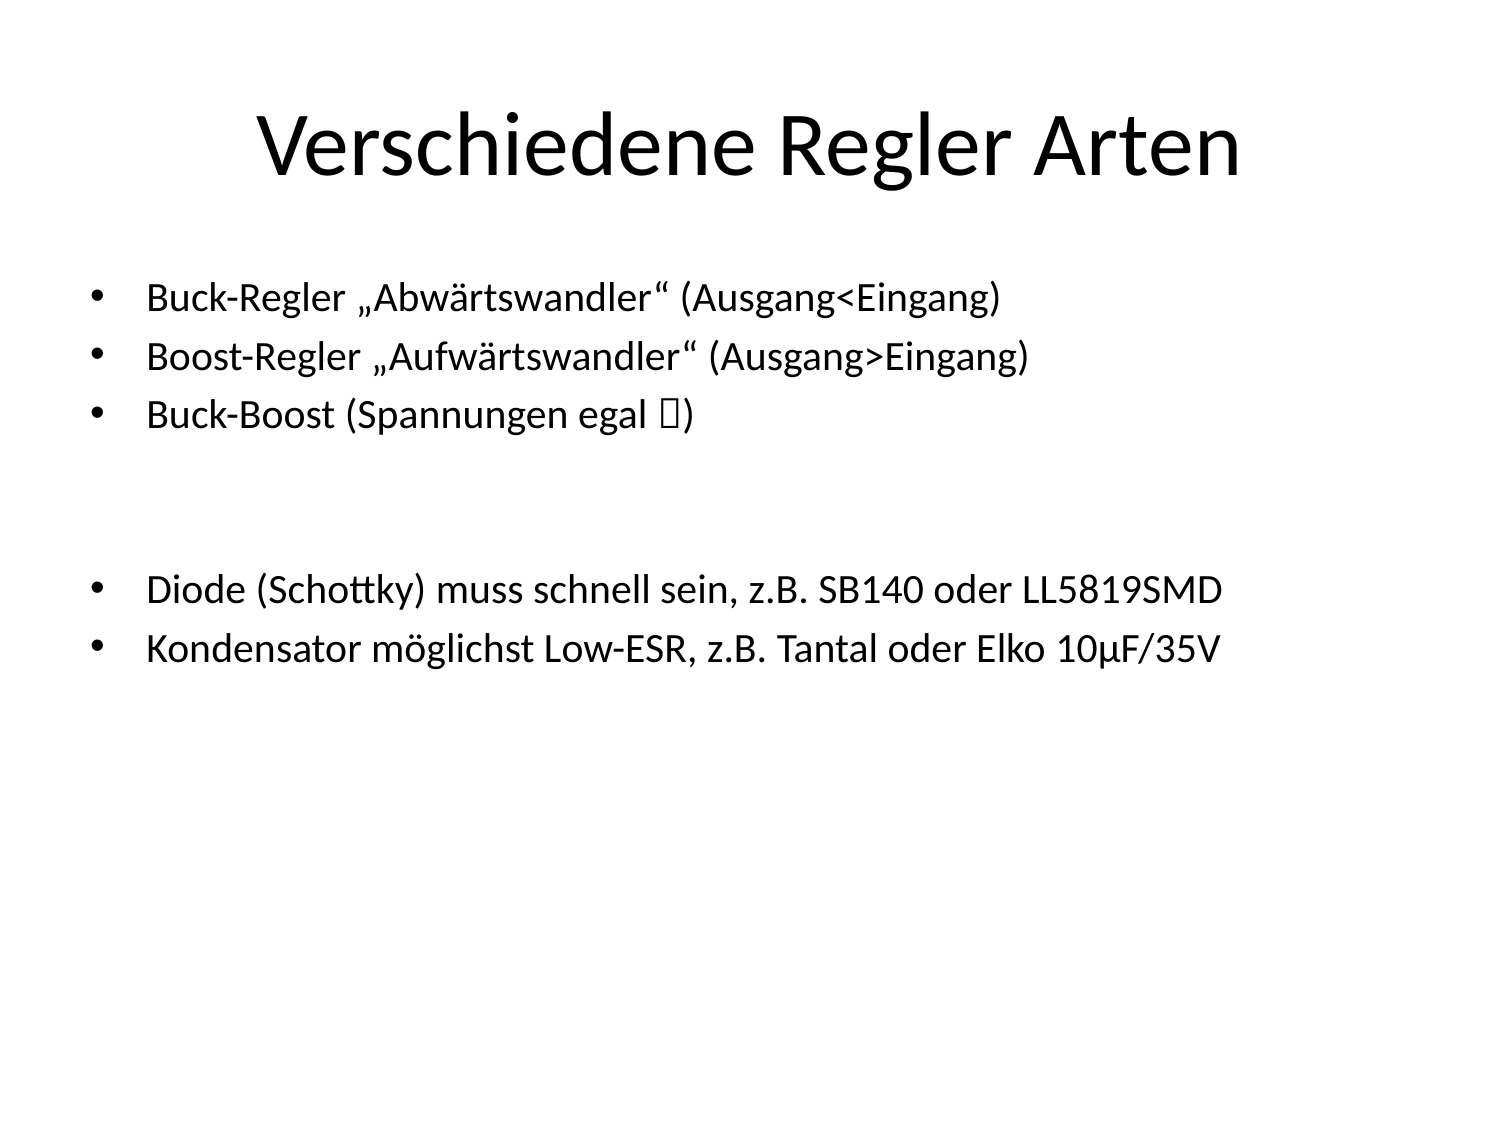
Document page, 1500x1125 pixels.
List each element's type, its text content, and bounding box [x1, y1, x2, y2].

title Verschiedene Regler Arten [75, 45, 1425, 233]
list Buck-Regler „Abwärtswandler“ (Ausgang<Eingang) Boost-Regler „Aufwärtswandler“ (Ausgang>Eingang) Buck-Boost (Spannungen egal ) Diode (Schottky) muss schnell sein, z.B. SB140 oder LL5819SMD Kondensator möglichst Low-ESR, z.B. Tantal oder Elko 10µF/35V [75, 262, 1425, 1005]
